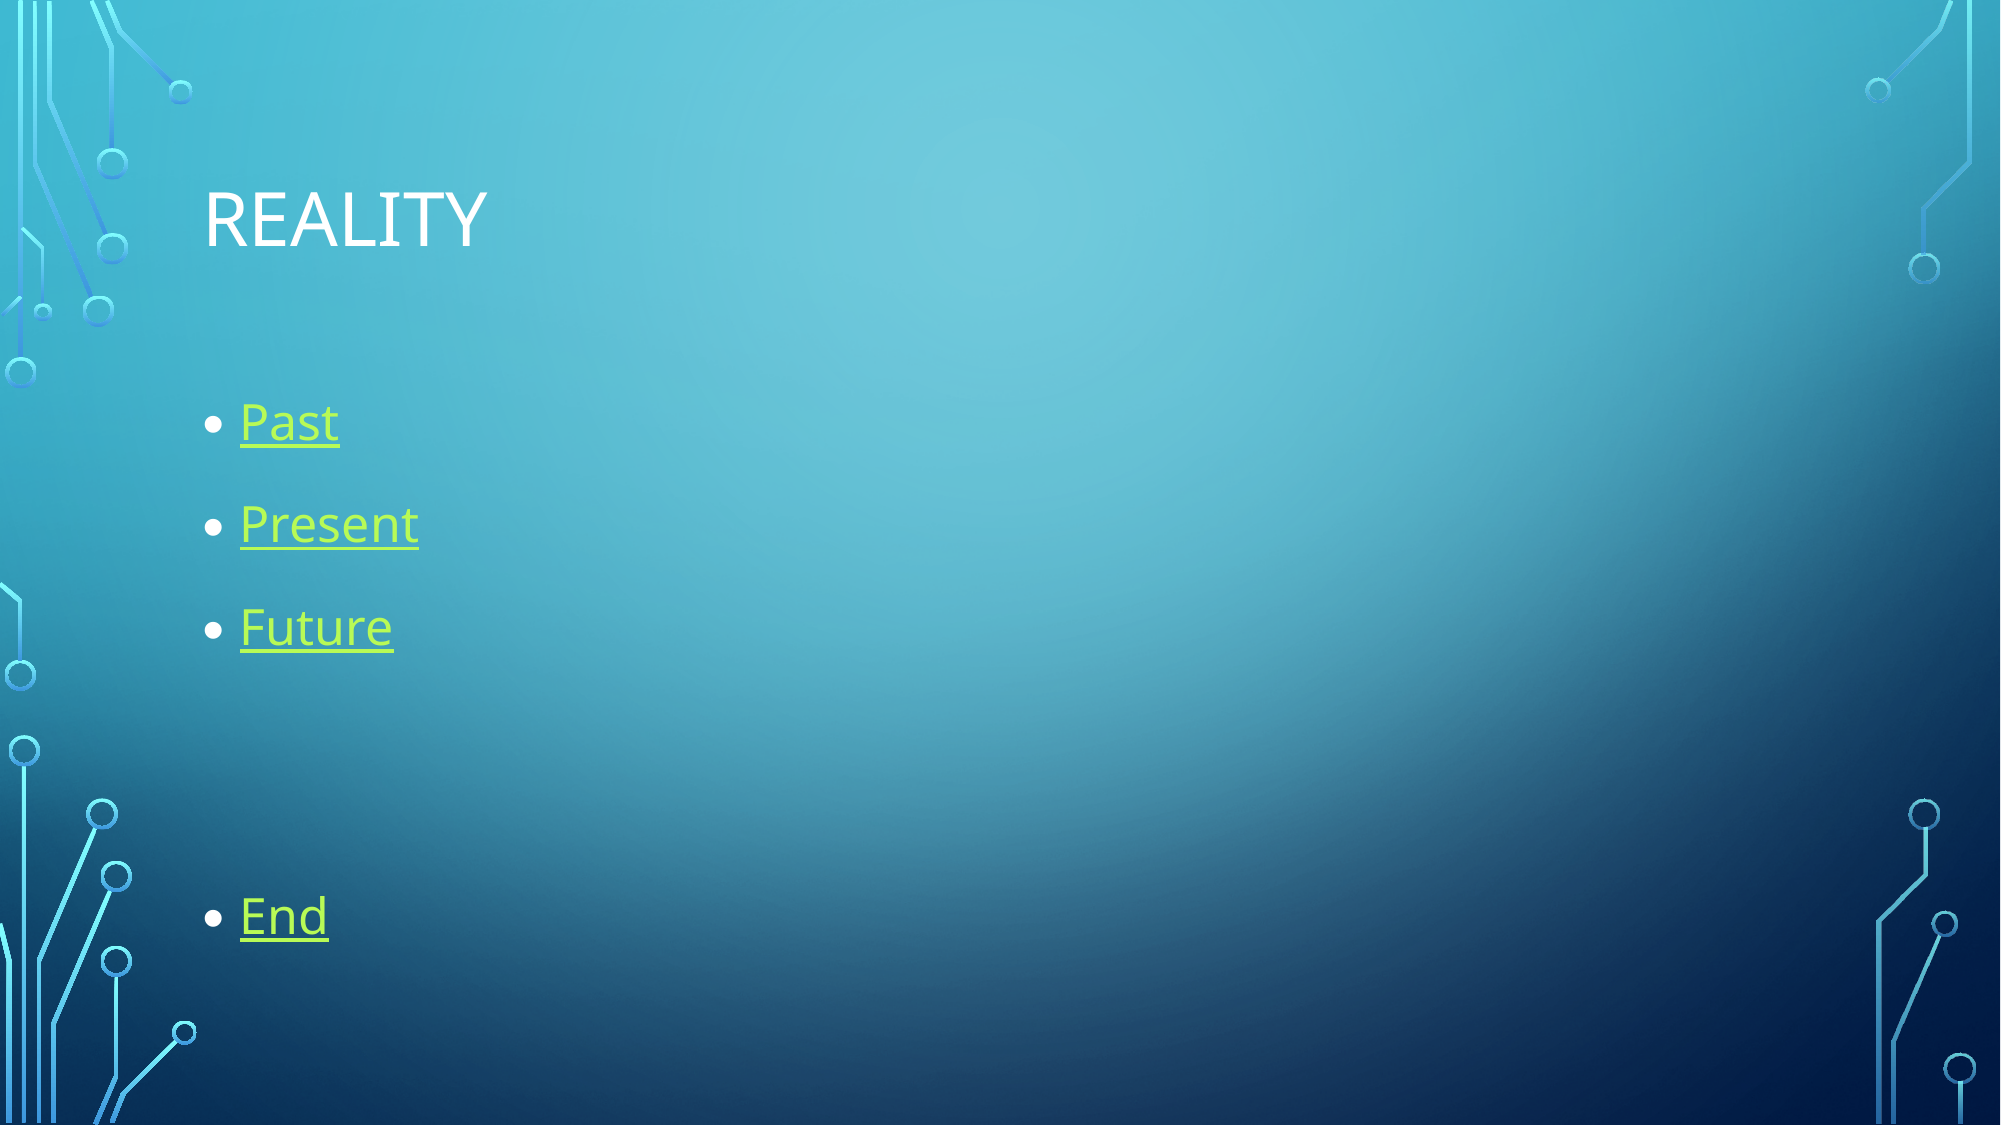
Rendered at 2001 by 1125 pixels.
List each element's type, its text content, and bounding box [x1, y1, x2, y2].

title Reality [187, 101, 1813, 344]
list Past Present Future End [187, 369, 1813, 950]
